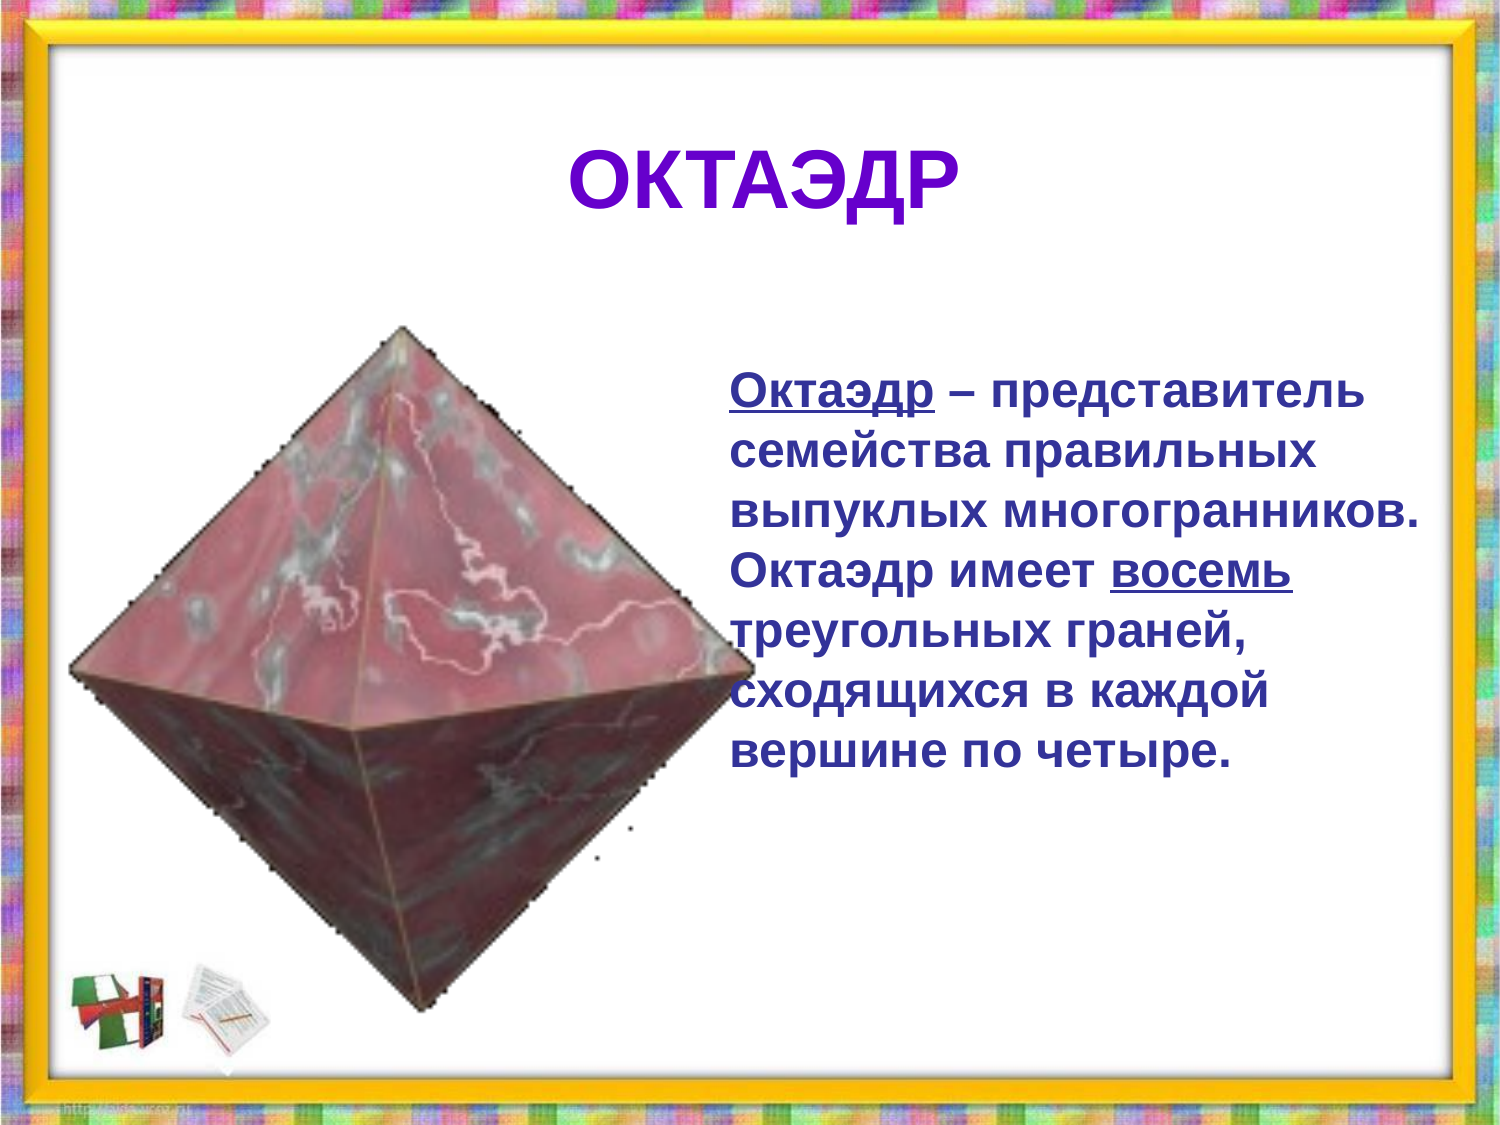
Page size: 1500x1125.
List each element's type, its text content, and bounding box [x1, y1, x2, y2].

picture [0, 0, 1500, 1125]
text_box Октаэдр – представитель семейства правильных выпуклых многогранников. Октаэдр имеет восемь треугольных граней, сходящихся в каждой вершине по четыре. [786, 349, 1465, 845]
text_box ОКТАЭДР [553, 118, 977, 233]
